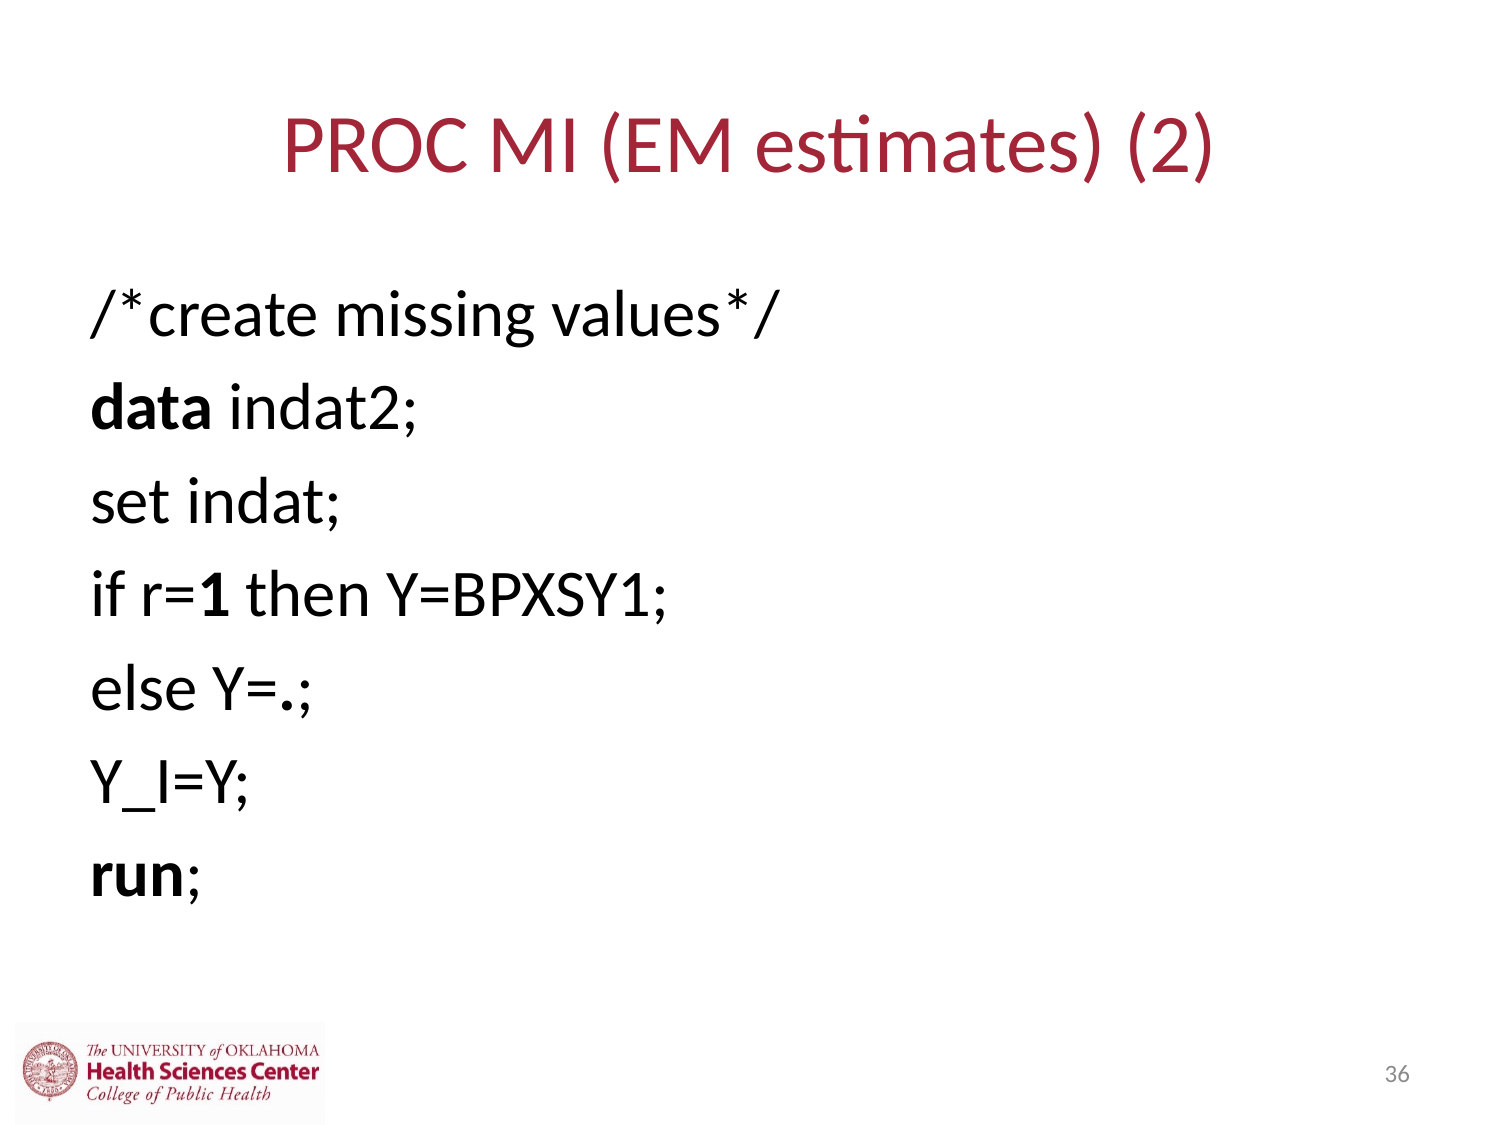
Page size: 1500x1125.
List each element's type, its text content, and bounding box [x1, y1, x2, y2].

list /*create missing values*/ data indat2; set indat; if r=1 then Y=BPXSY1; else Y=.; Y_I=Y; run; [75, 262, 1425, 1005]
slide_number 36 [1074, 1042, 1425, 1103]
picture [15, 1022, 325, 1125]
title PROC MI (EM estimates) (2) [75, 45, 1425, 233]
